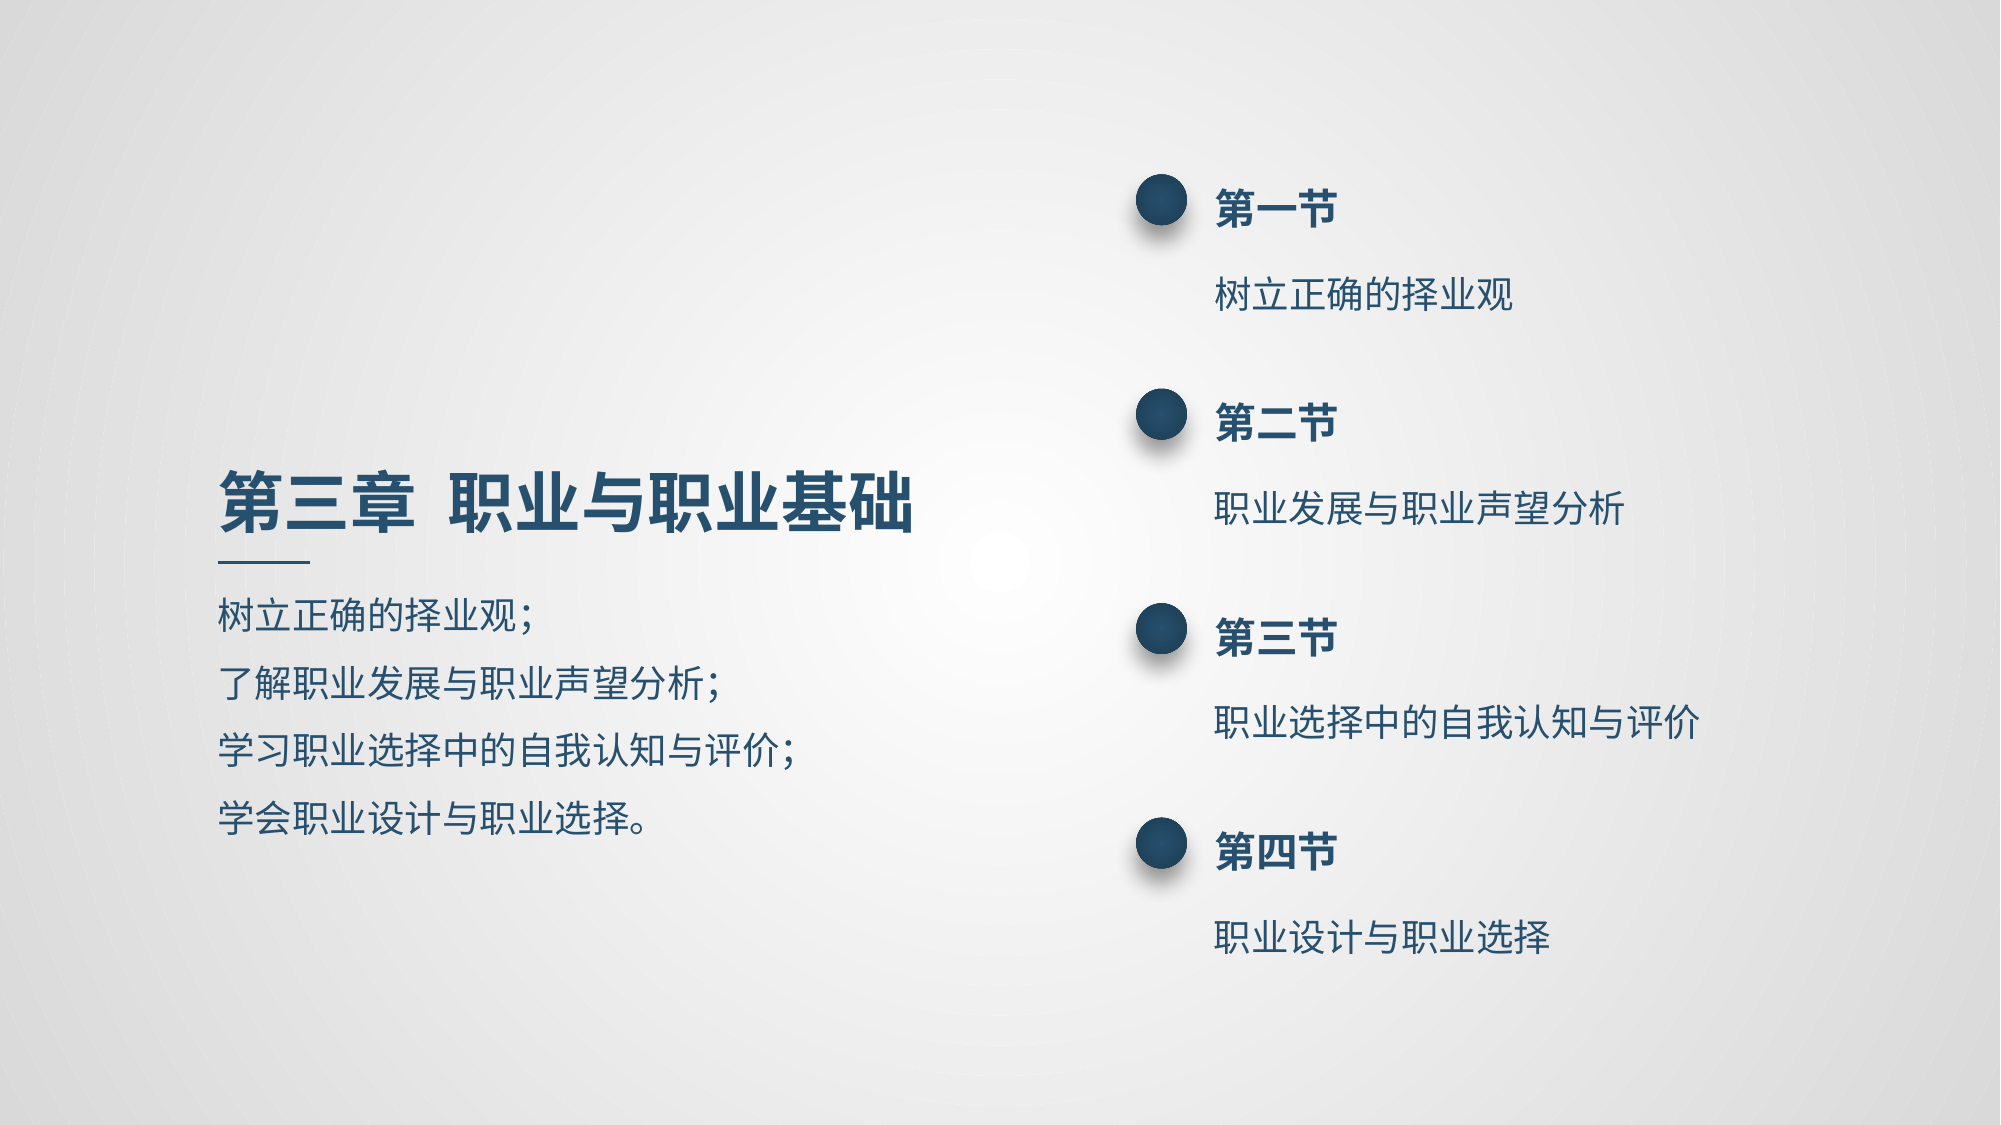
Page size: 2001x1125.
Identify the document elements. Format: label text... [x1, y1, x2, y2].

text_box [1136, 388, 1846, 538]
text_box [1136, 817, 1780, 967]
text_box 树立正确的择业观； 了解职业发展与职业声望分析； 学习职业选择中的自我认知与评价； 学会职业设计与职业选择。 [202, 562, 941, 848]
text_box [1136, 174, 1873, 323]
text_box 第三章 职业与职业基础 [202, 453, 991, 548]
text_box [1136, 603, 1780, 752]
